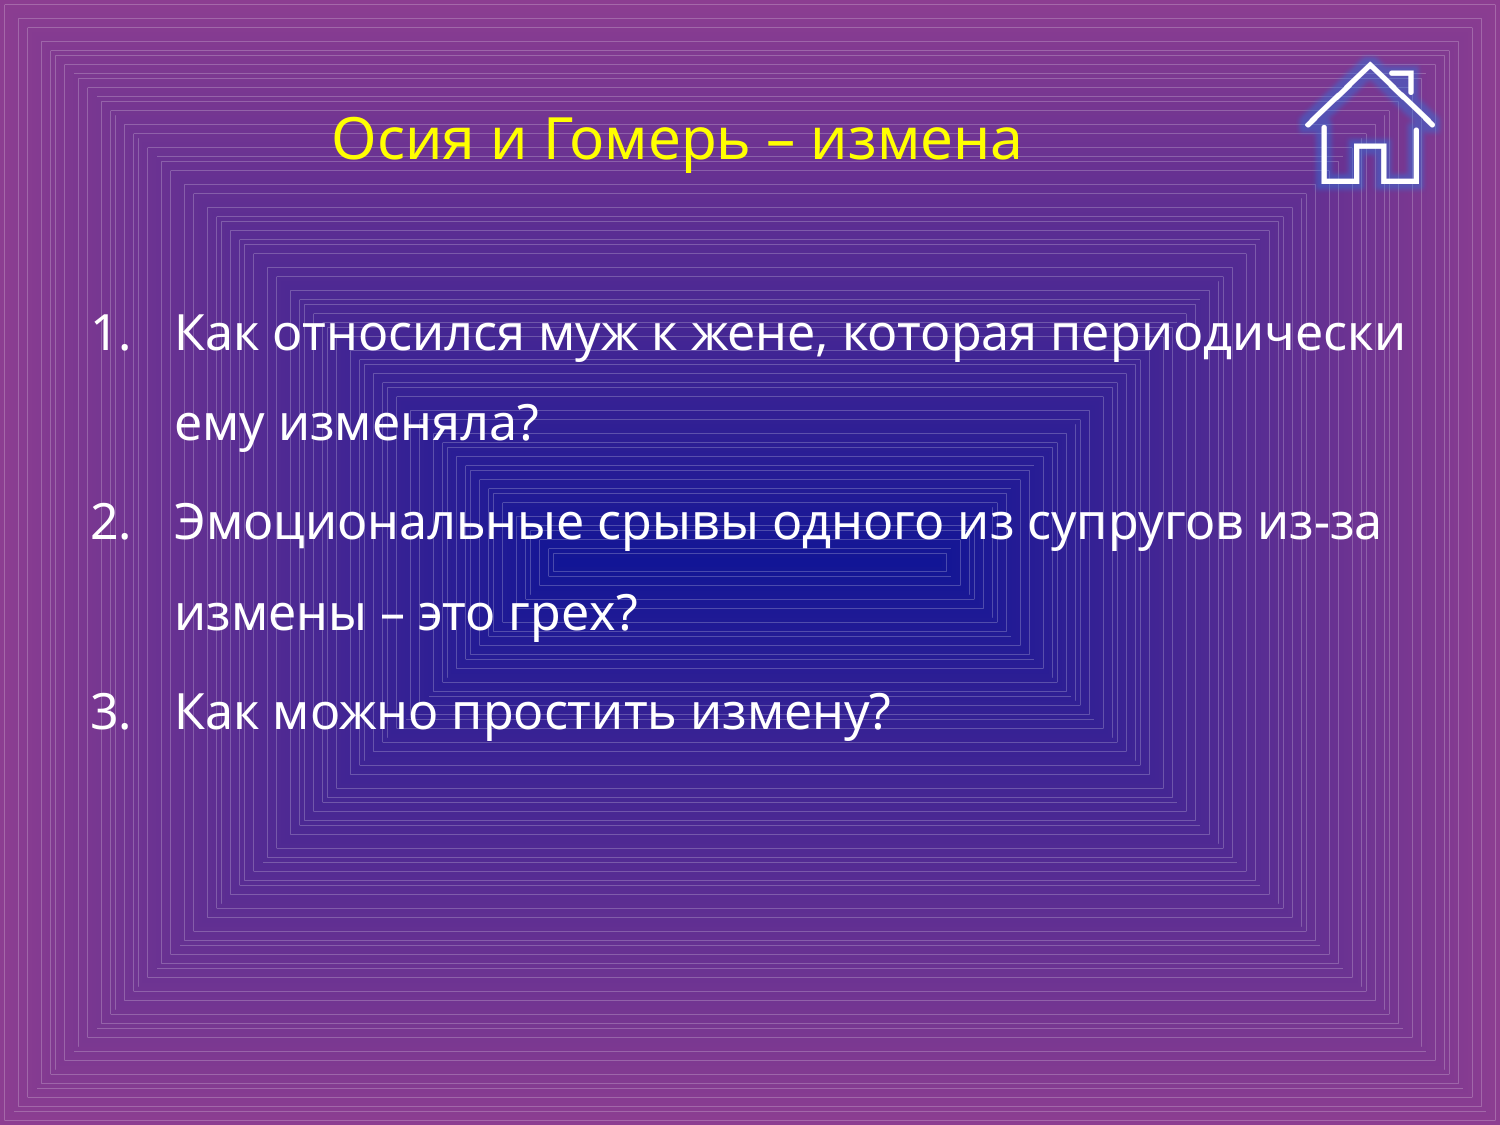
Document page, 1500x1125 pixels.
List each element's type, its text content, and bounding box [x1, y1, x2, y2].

list Как относился муж к жене, которая периодически ему изменяла? Эмоциональные срывы одного из супругов из-за измены – это грех? Как можно простить измену? [75, 262, 1425, 1005]
title Осия и Гомерь – измена [41, 42, 1329, 231]
picture [1304, 54, 1435, 184]
